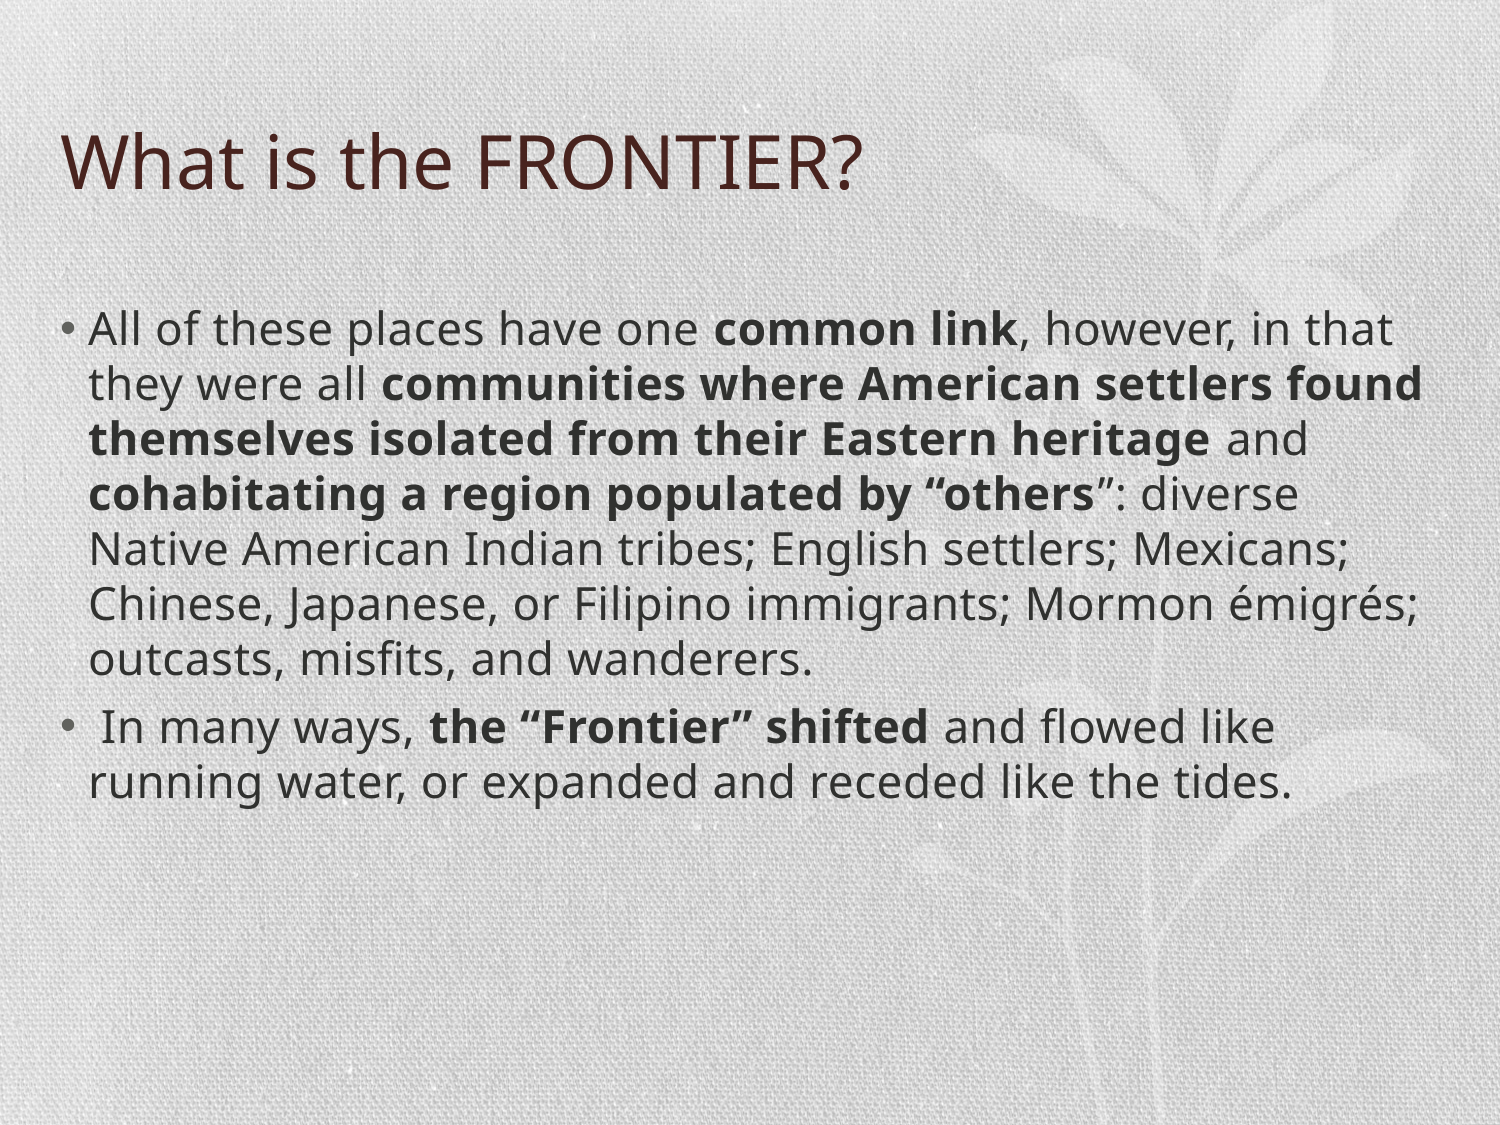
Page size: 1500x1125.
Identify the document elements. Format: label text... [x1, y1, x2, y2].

list All of these places have one common link, however, in that they were all communities where American settlers found themselves isolated from their Eastern heritage and cohabitating a region populated by “others”: diverse Native American Indian tribes; English settlers; Mexicans; Chinese, Japanese, or Filipino immigrants; Mormon émigrés; outcasts, misfits, and wanderers. In many ways, the “Frontier” shifted and flowed like running water, or expanded and receded like the tides. [45, 224, 1455, 1023]
title What is the FRONTIER? [45, 37, 1455, 213]
